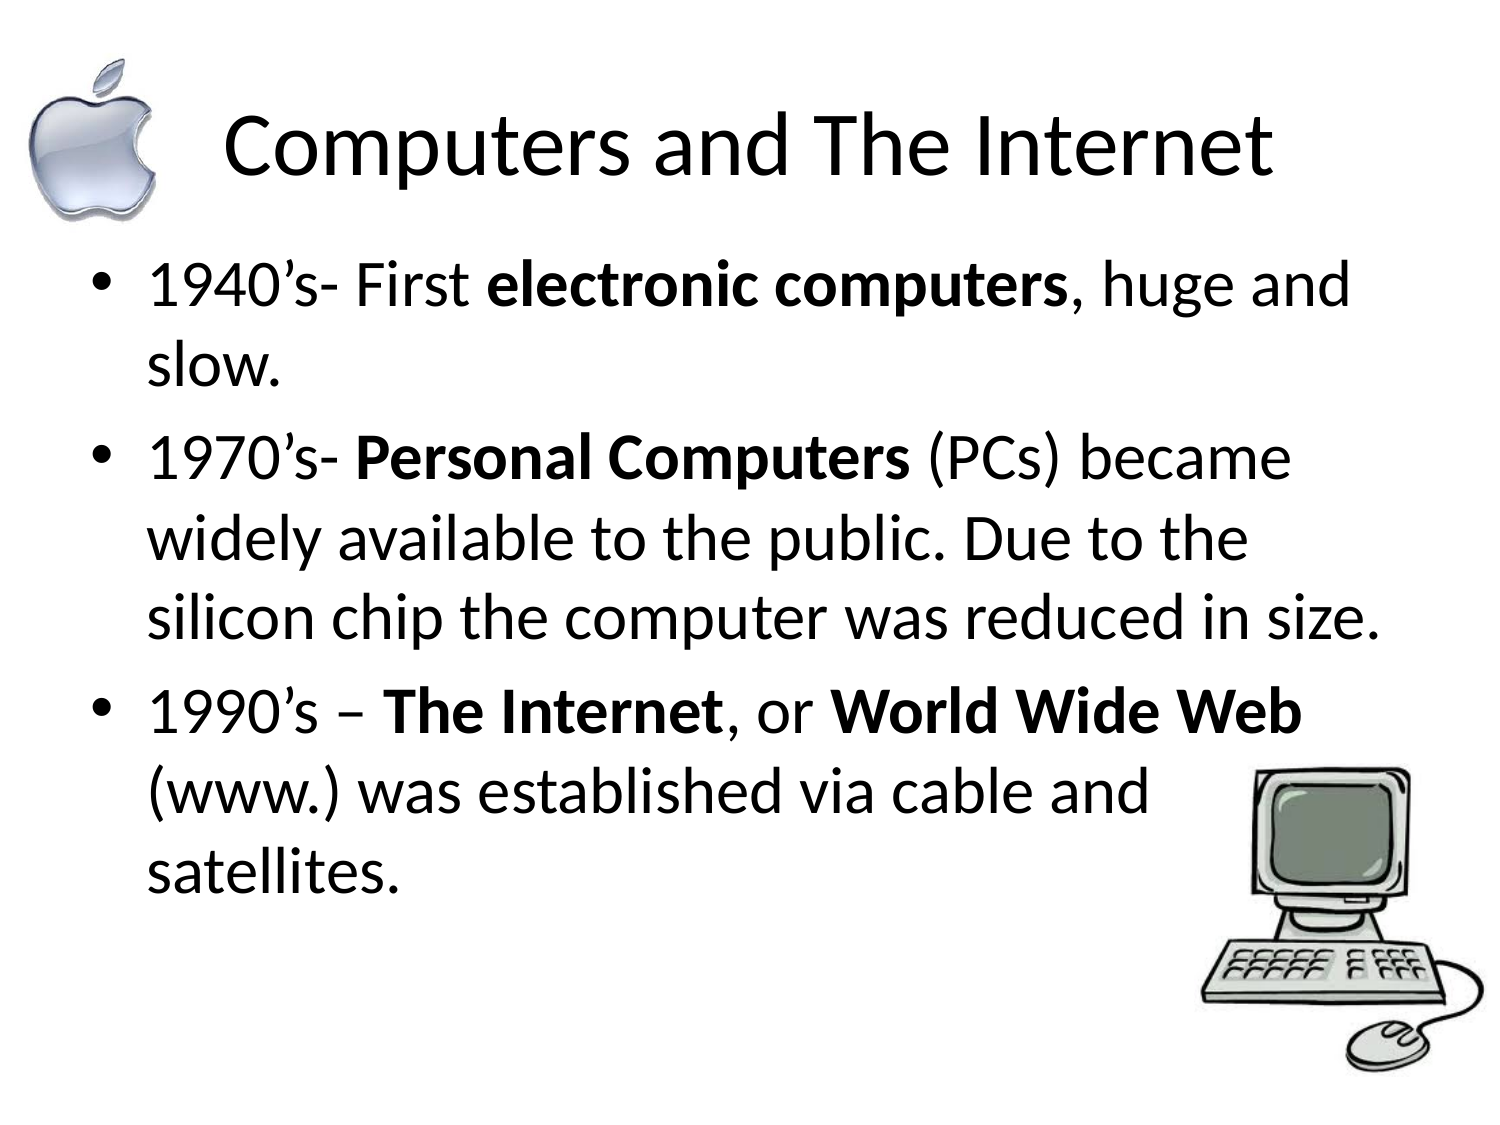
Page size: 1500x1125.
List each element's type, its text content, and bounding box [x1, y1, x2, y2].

title Computers and The Internet [198, 45, 1425, 232]
list 1940’s- First electronic computers, huge and slow. 1970’s- Personal Computers (PCs) became widely available to the public. Due to the silicon chip the computer was reduced in size. 1990’s – The Internet, or World Wide Web (www.) was established via cable and satellites. [75, 232, 1425, 975]
picture [0, 38, 194, 233]
picture [1194, 763, 1488, 1078]
